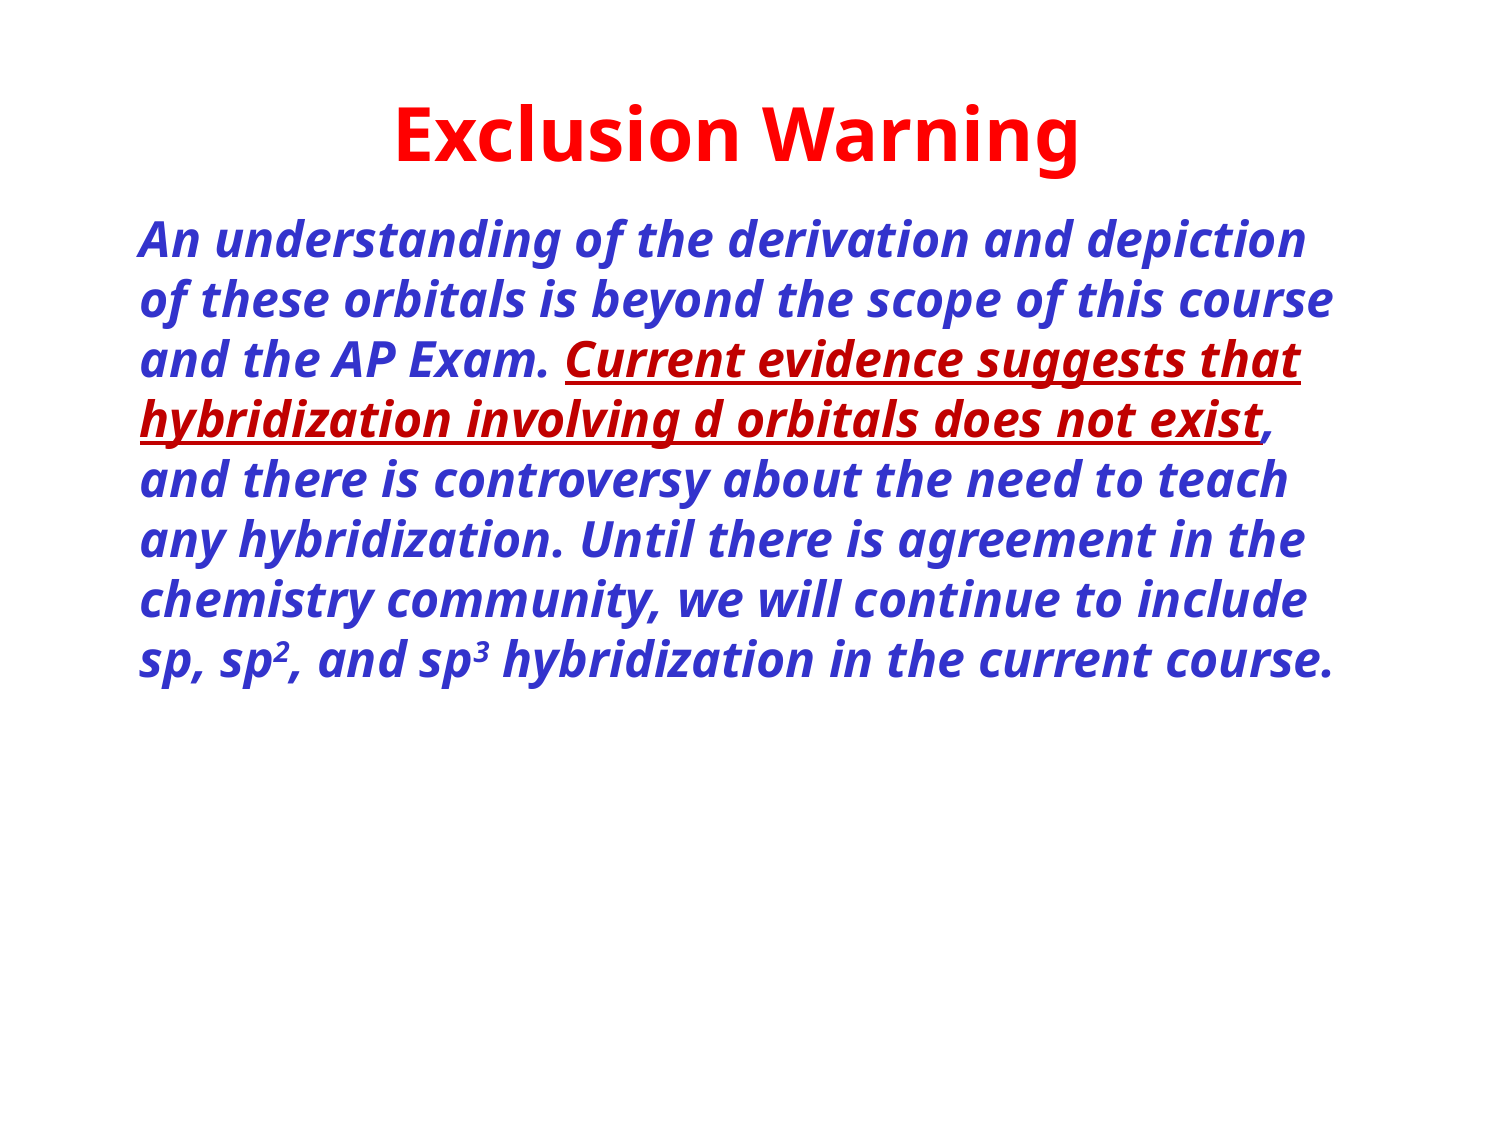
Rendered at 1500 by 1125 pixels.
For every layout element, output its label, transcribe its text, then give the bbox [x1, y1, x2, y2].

title Exclusion Warning [99, 37, 1376, 226]
text_box An understanding of the derivation and depiction of these orbitals is beyond the scope of this course and the AP Exam. Current evidence suggests that hybridization involving d orbitals does not exist, and there is controversy about the need to teach any hybridization. Until there is agreement in the chemistry community, we will continue to include sp, sp2, and sp3 hybridization in the current course. [125, 226, 1375, 695]
